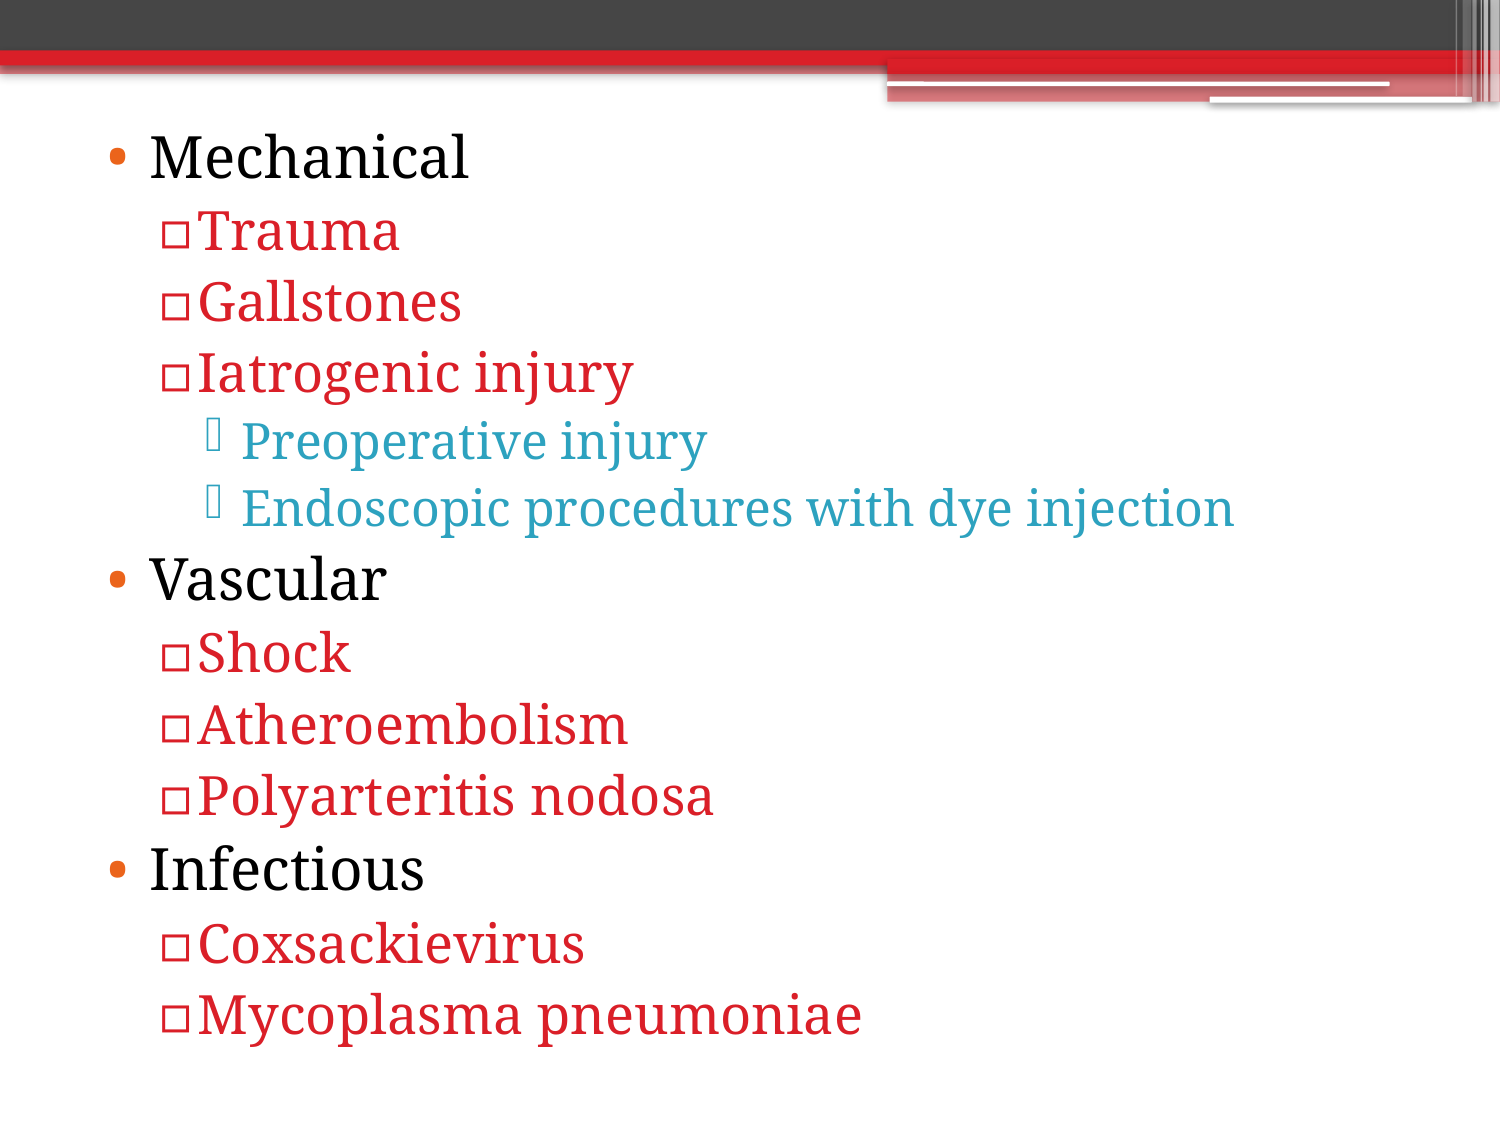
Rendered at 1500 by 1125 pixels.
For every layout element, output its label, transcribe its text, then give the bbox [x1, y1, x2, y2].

list Mechanical Trauma Gallstones Iatrogenic injury Preoperative injury Endoscopic procedures with dye injection Vascular Shock Atheroembolism Polyarteritis nodosa Infectious Coxsackievirus Mycoplasma pneumoniae [75, 112, 1425, 1079]
